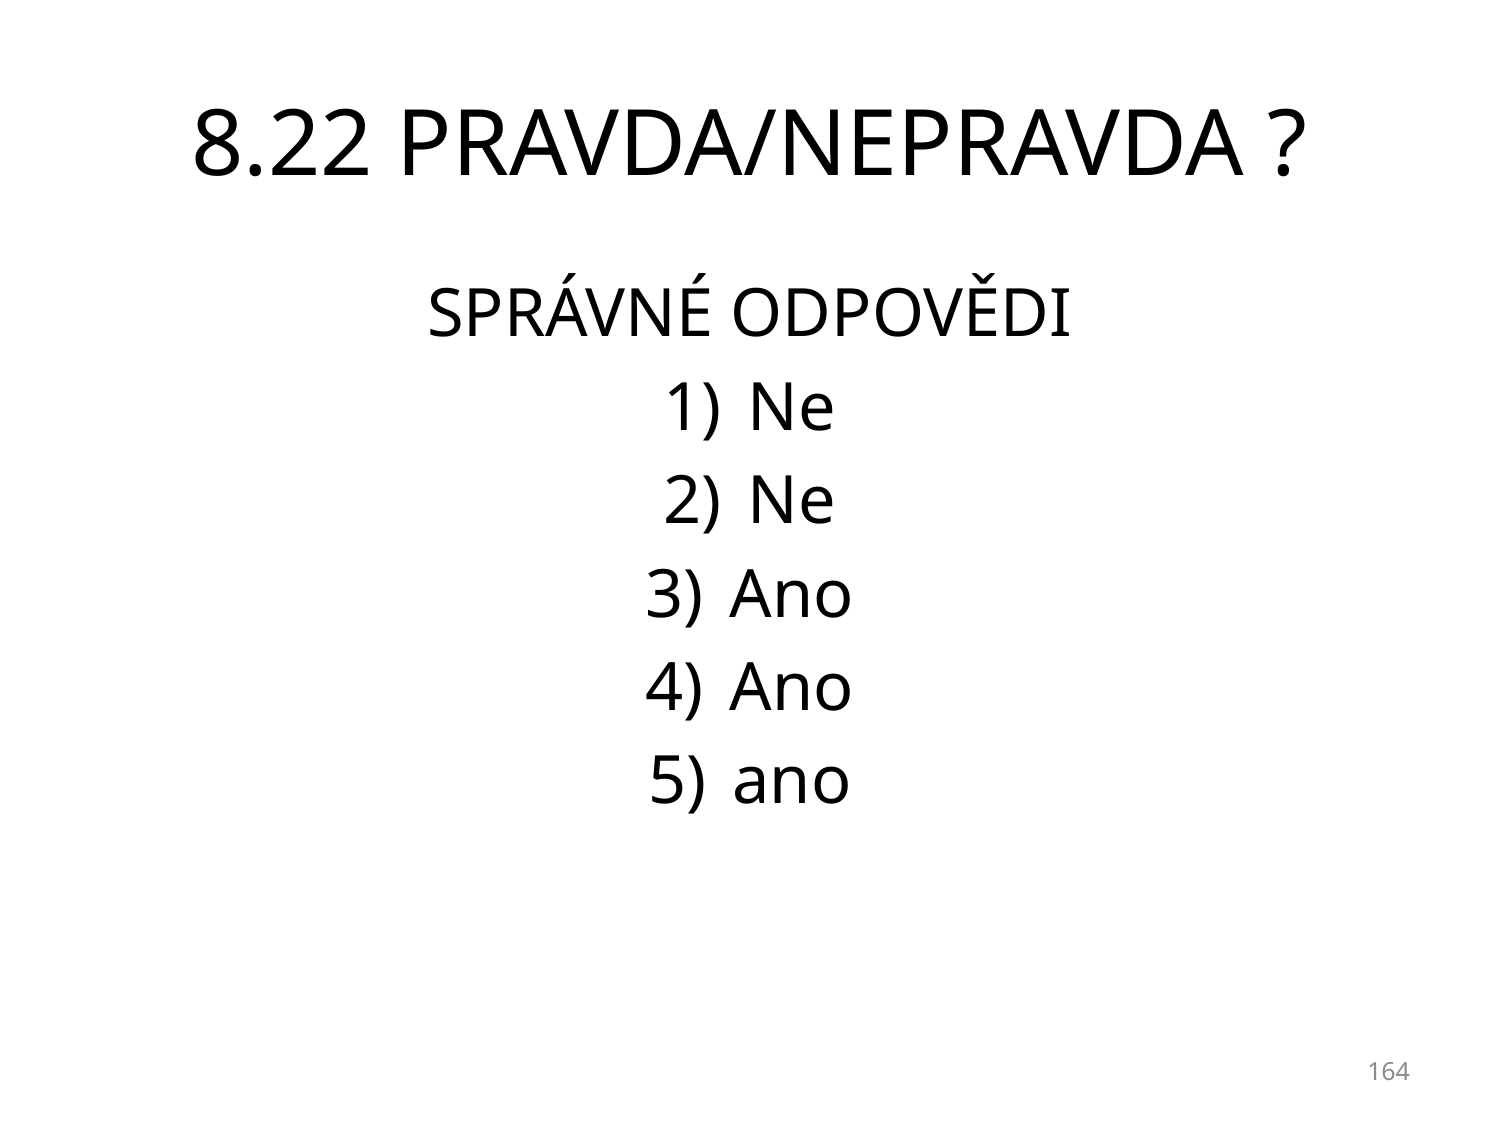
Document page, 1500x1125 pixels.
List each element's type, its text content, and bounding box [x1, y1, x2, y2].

slide_number 164 [1074, 1042, 1425, 1103]
list SPRÁVNÉ ODPOVĚDI Ne Ne Ano Ano ano [75, 262, 1425, 1005]
title 8.22 PRAVDA/NEPRAVDA ? [75, 45, 1425, 233]
